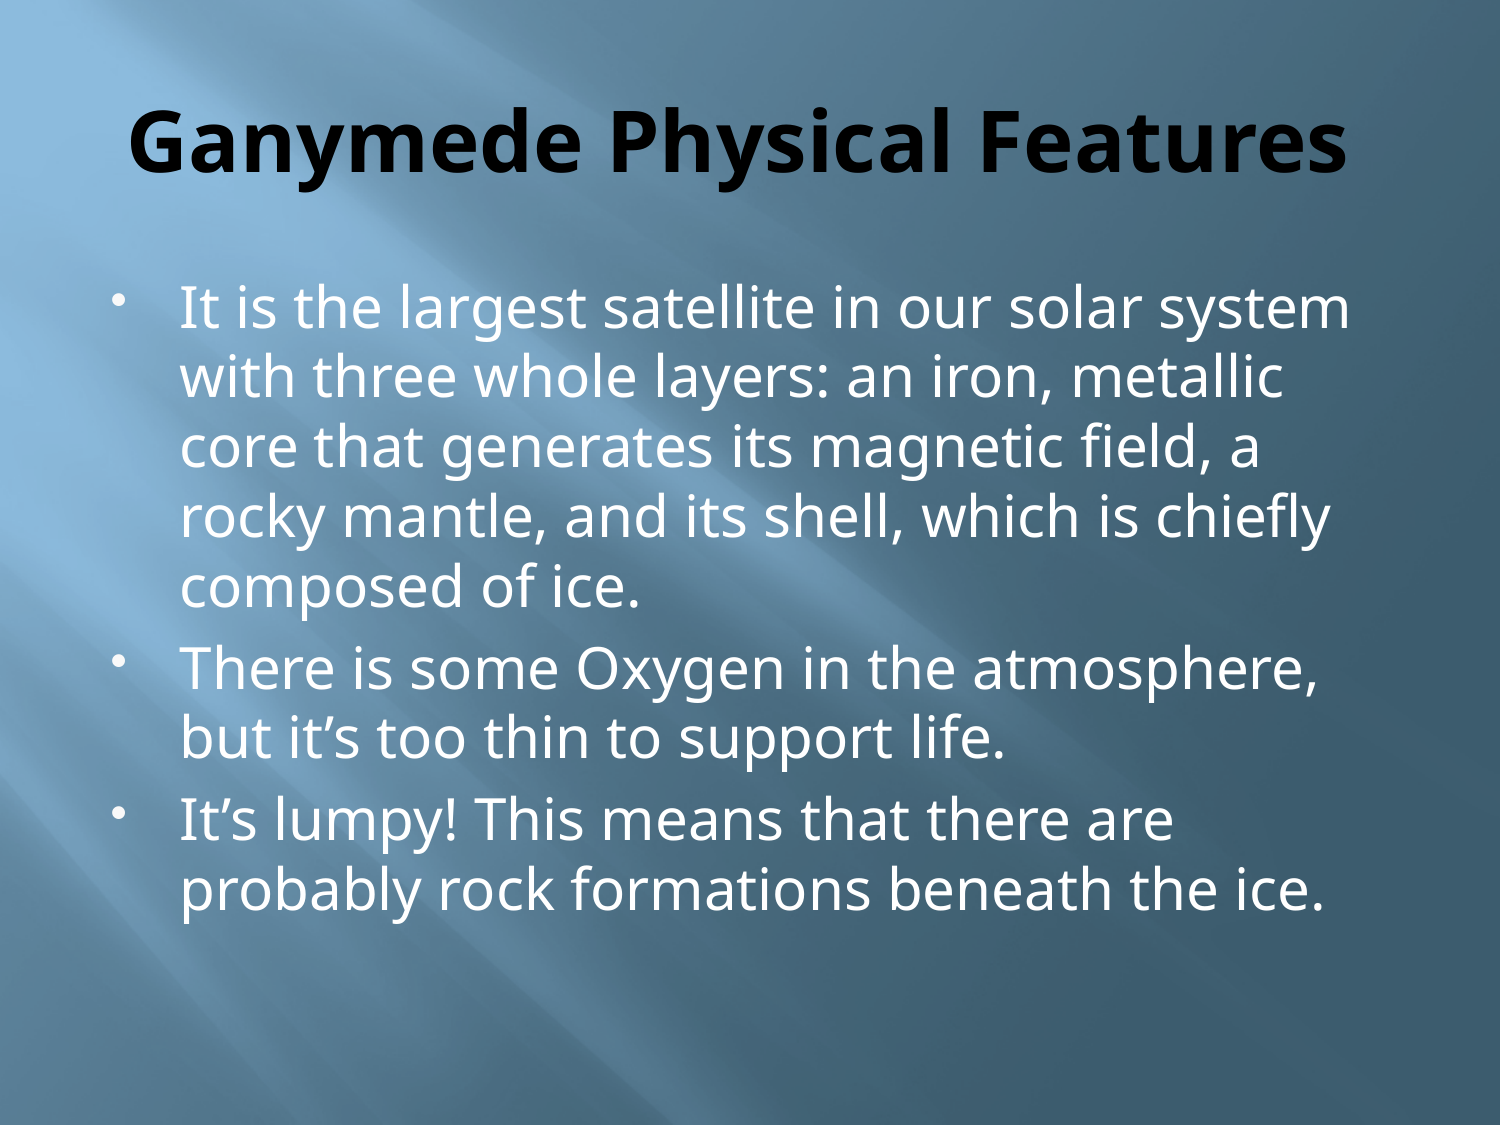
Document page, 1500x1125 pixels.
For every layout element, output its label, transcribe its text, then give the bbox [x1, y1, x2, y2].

title Ganymede Physical Features [75, 45, 1425, 233]
list It is the largest satellite in our solar system with three whole layers: an iron, metallic core that generates its magnetic field, a rocky mantle, and its shell, which is chiefly composed of ice. There is some Oxygen in the atmosphere, but it’s too thin to support life. It’s lumpy! This means that there are probably rock formations beneath the ice. [75, 262, 1425, 1035]
